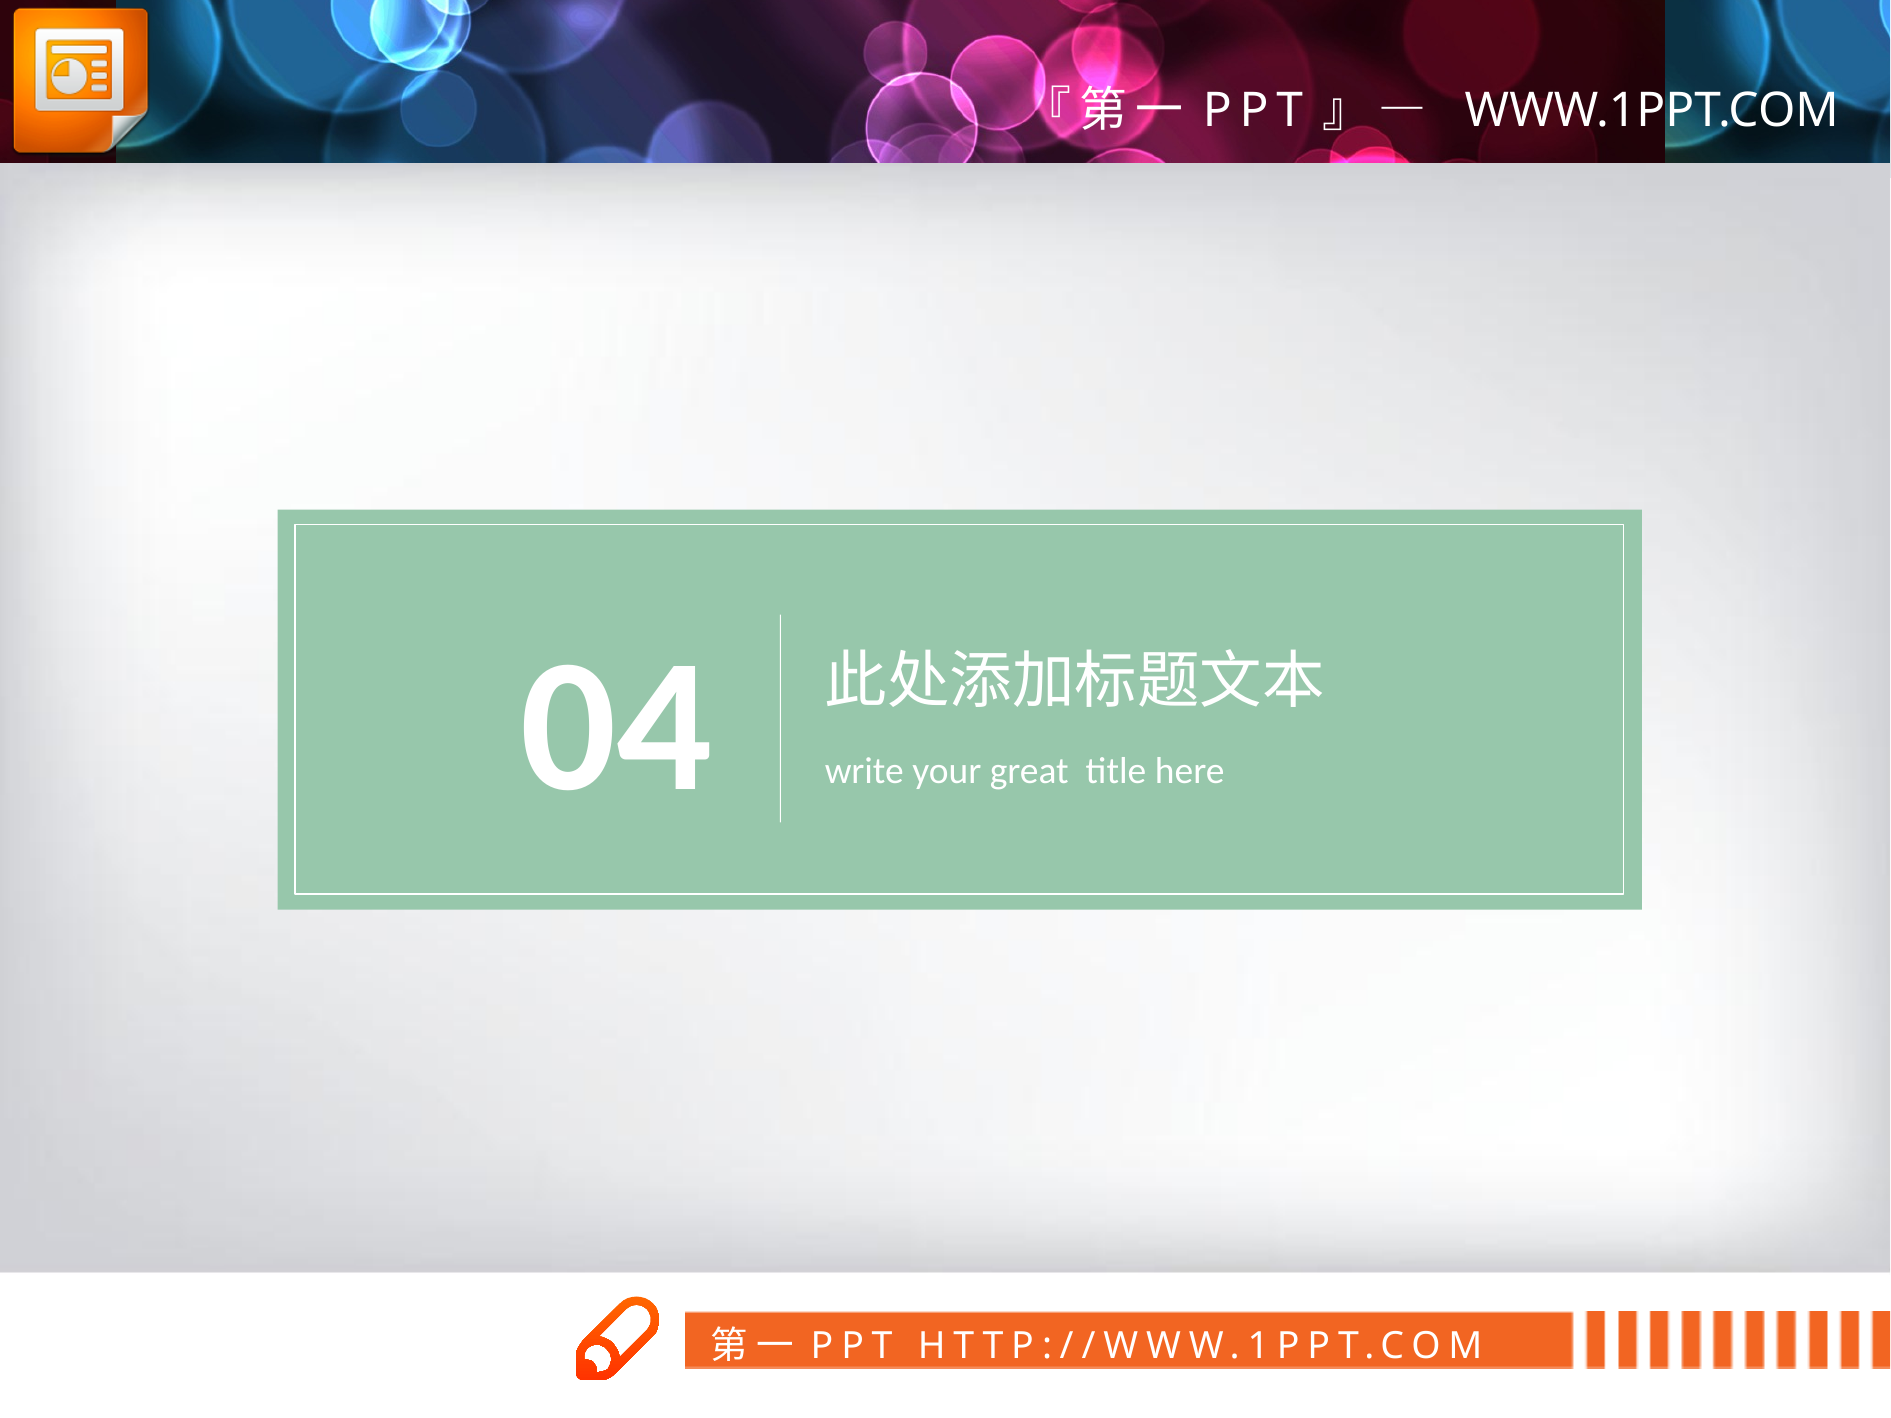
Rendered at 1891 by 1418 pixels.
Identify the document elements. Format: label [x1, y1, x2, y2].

text_box [277, 509, 1643, 910]
picture [685, 1311, 1891, 1369]
picture [0, 0, 1891, 1275]
